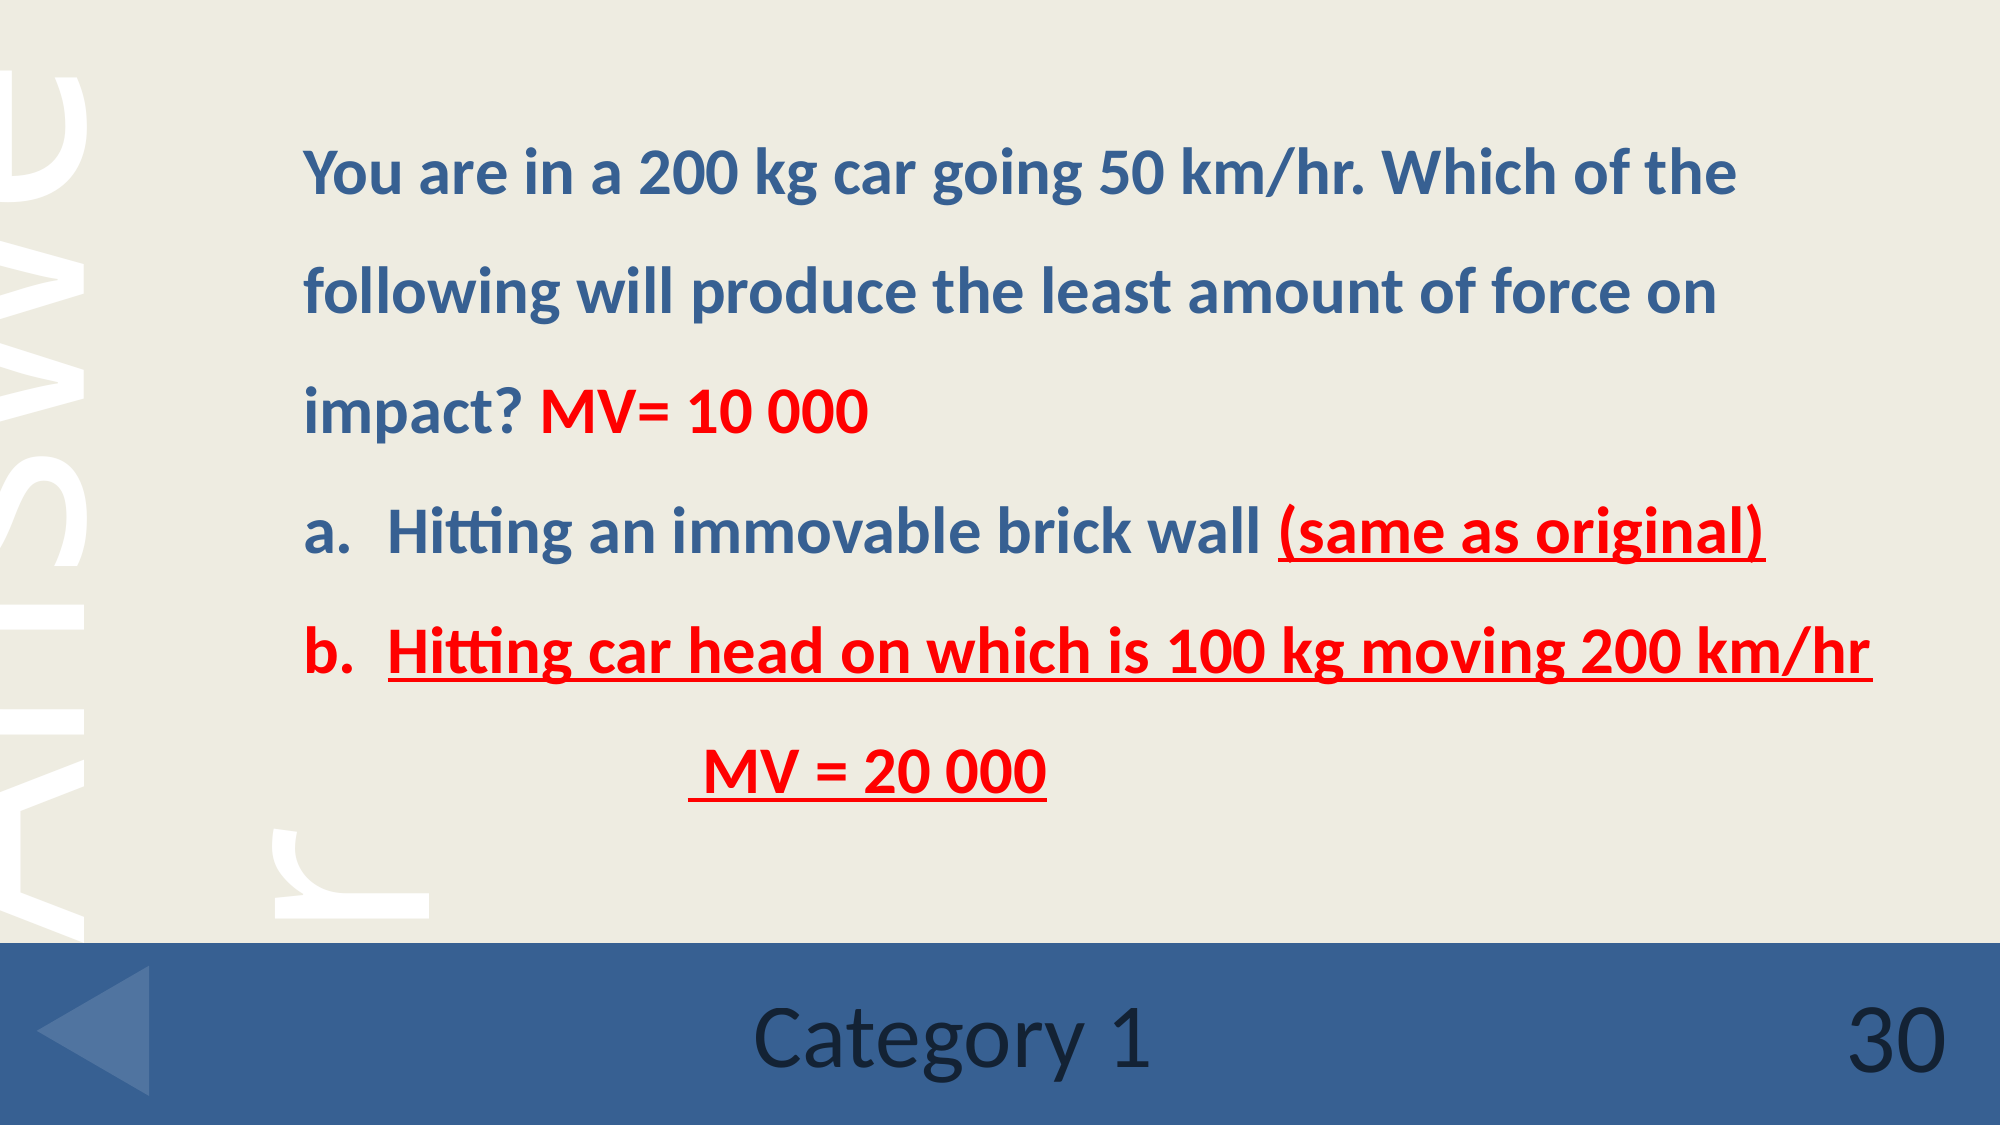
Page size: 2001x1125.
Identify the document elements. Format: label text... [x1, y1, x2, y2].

list You are in a 200 kg car going 50 km/hr. Which of the following will produce the least amount of force on impact? MV= 10 000 Hitting an immovable brick wall (same as original) Hitting car head on which is 100 kg moving 200 km/hr MV = 20 000 [288, 104, 1890, 870]
list 30 [1854, 967, 1963, 1097]
title Category 1 [53, 937, 1854, 1125]
